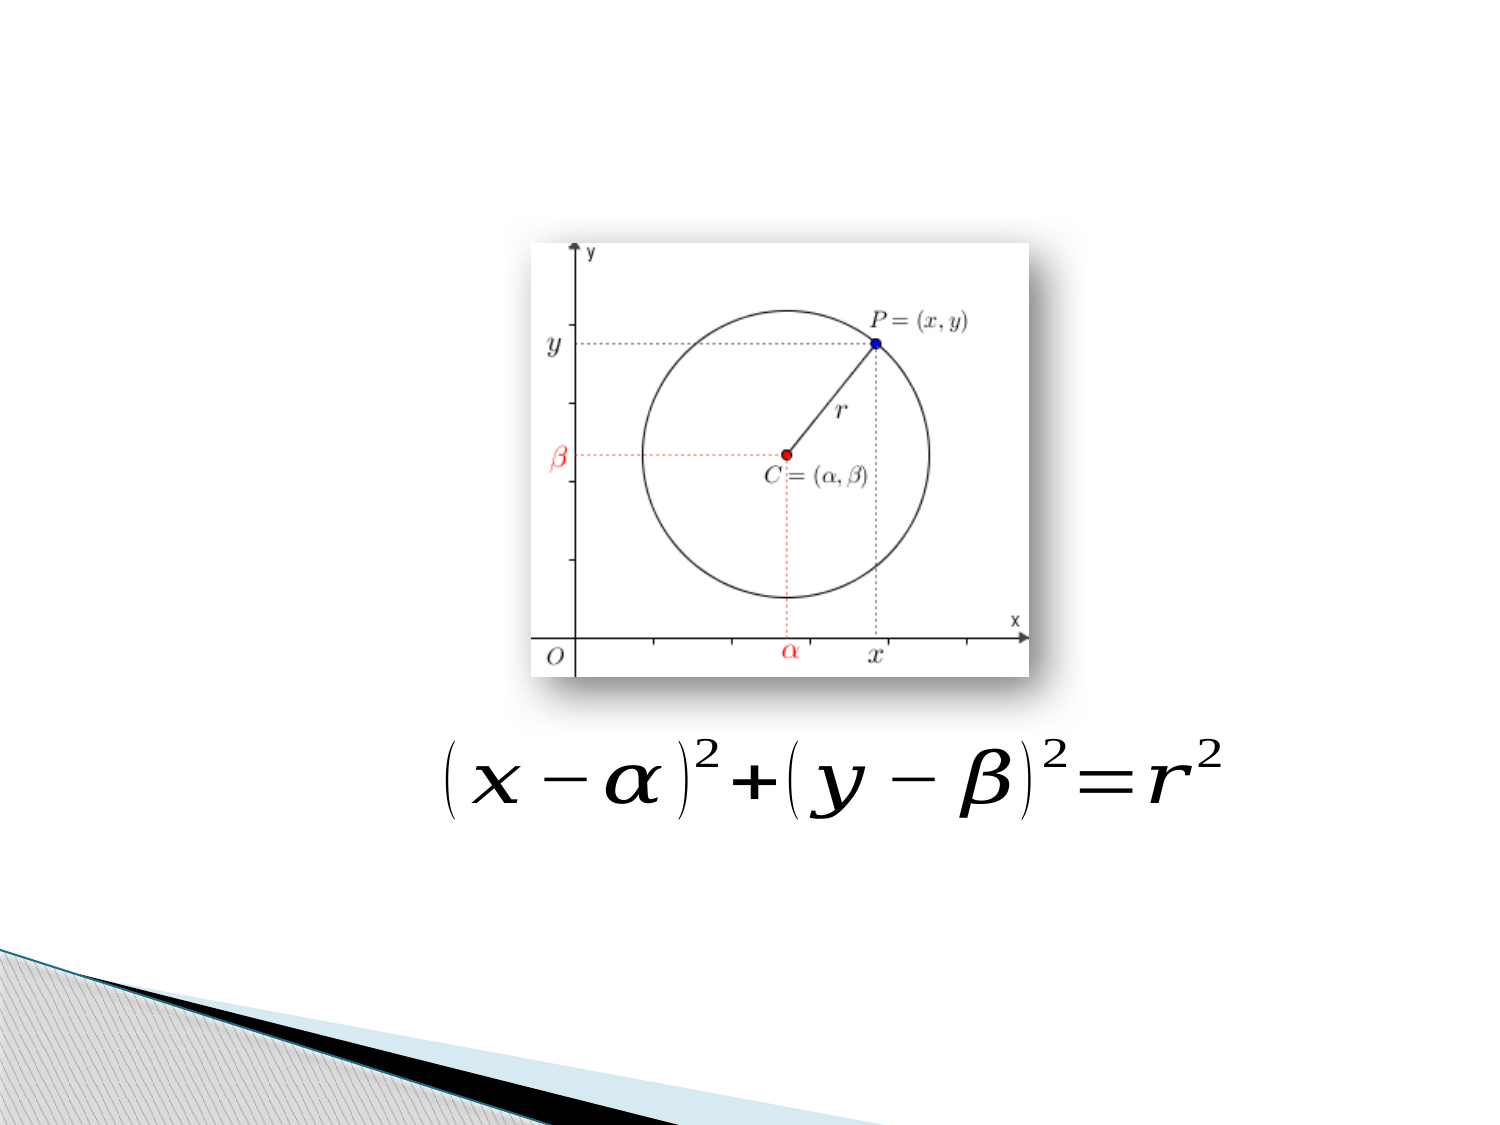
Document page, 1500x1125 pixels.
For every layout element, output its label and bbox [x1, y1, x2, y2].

list [531, 243, 1029, 677]
